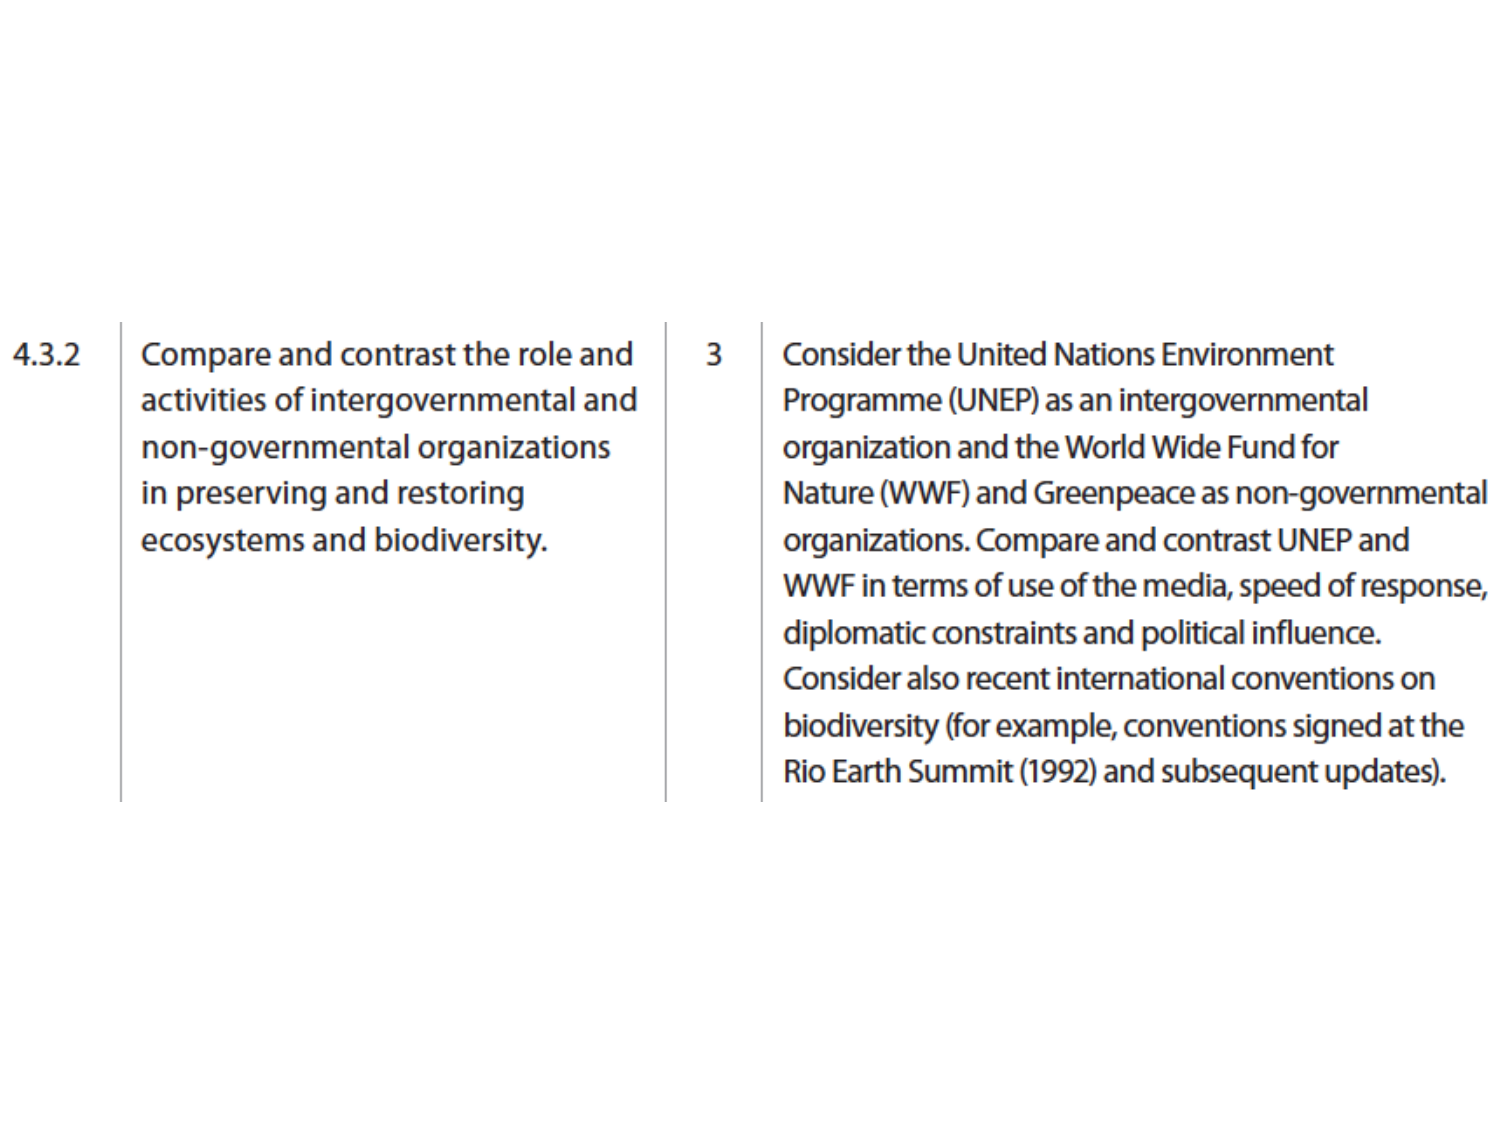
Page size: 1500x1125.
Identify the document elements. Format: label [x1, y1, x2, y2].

picture [0, 322, 1500, 802]
